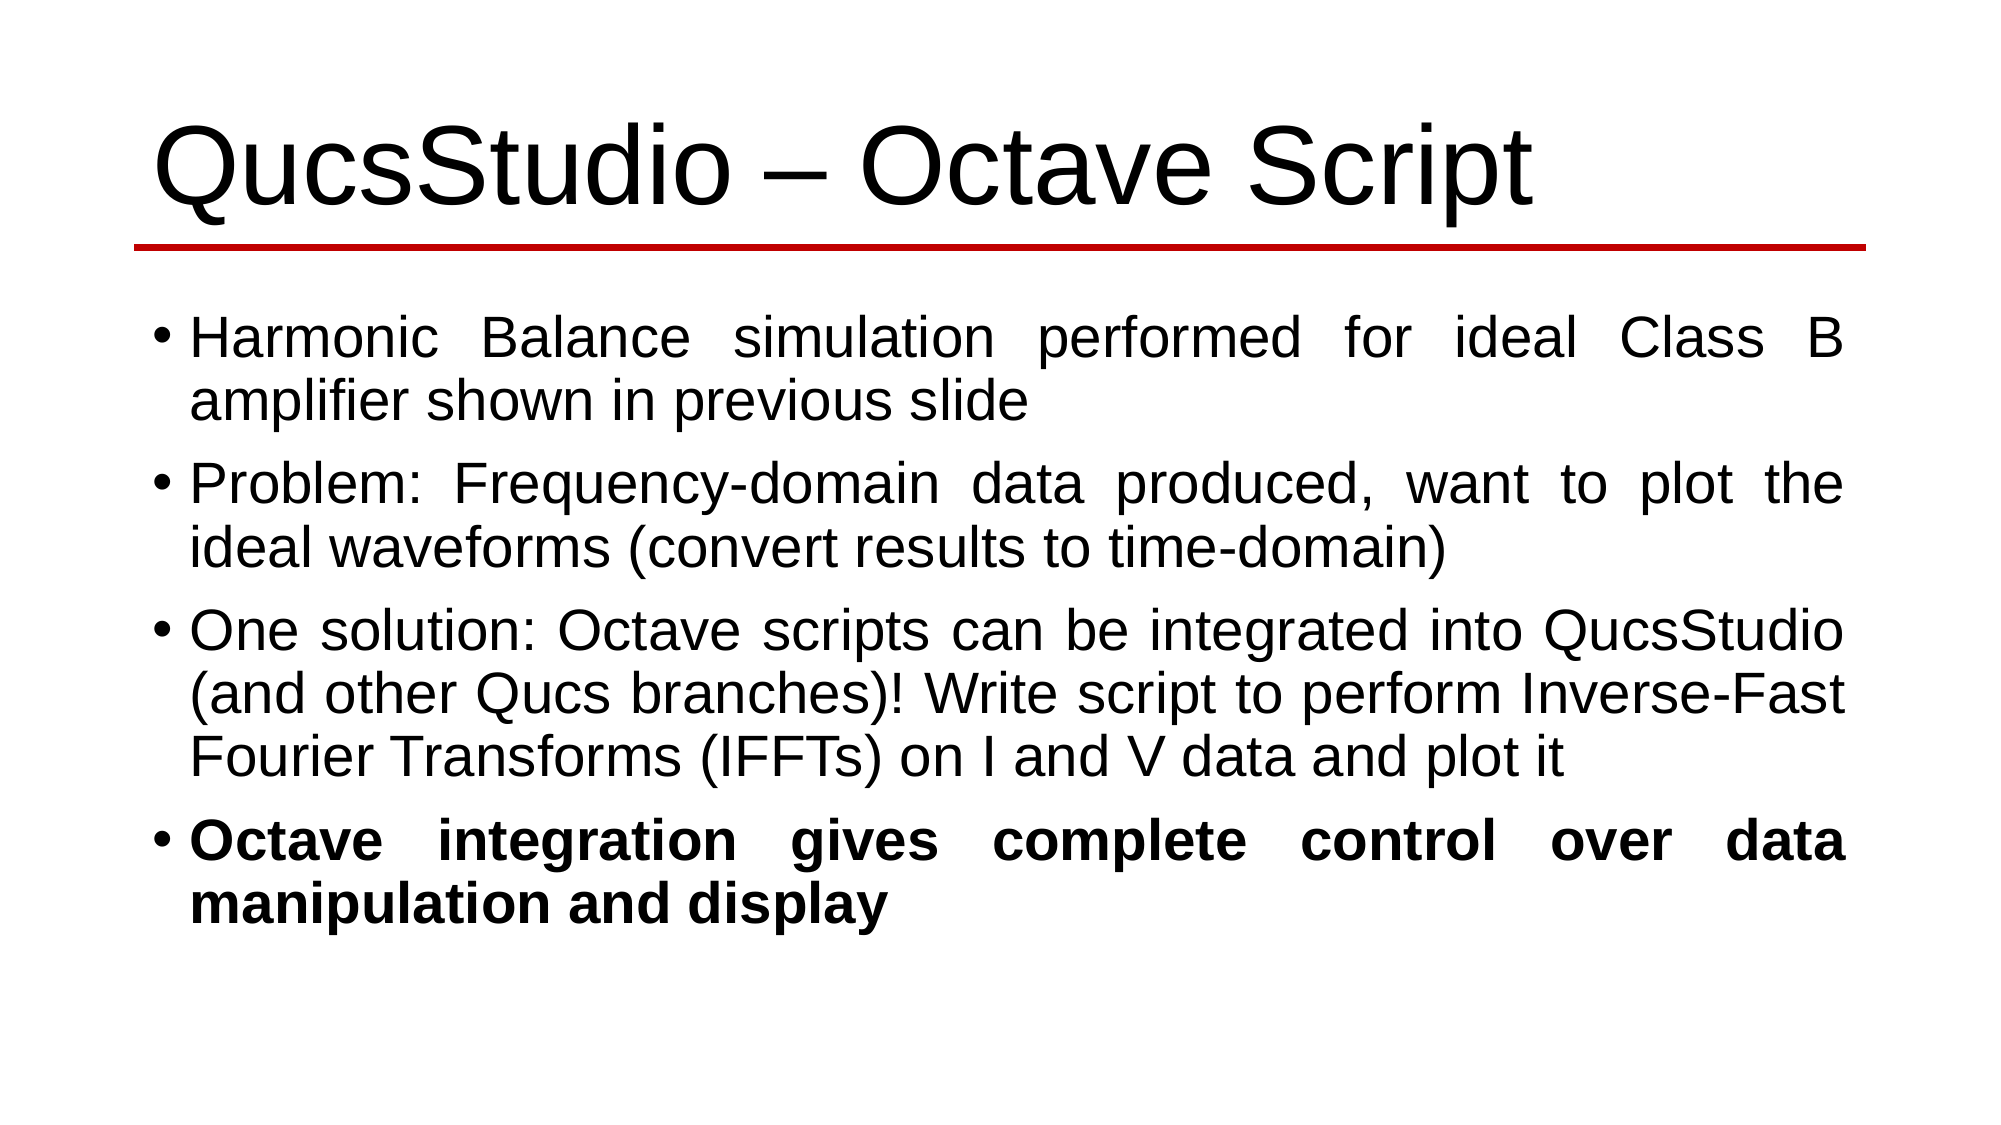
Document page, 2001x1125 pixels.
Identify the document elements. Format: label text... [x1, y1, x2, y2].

title QucsStudio – Octave Script [137, 59, 1863, 278]
list Harmonic Balance simulation performed for ideal Class B amplifier shown in previous slide Problem: Frequency-domain data produced, want to plot the ideal waveforms (convert results to time-domain) One solution: Octave scripts can be integrated into QucsStudio (and other Qucs branches)! Write script to perform Inverse-Fast Fourier Transforms (IFFTs) on I and V data and plot it Octave integration gives complete control over data manipulation and display [137, 299, 1863, 1014]
